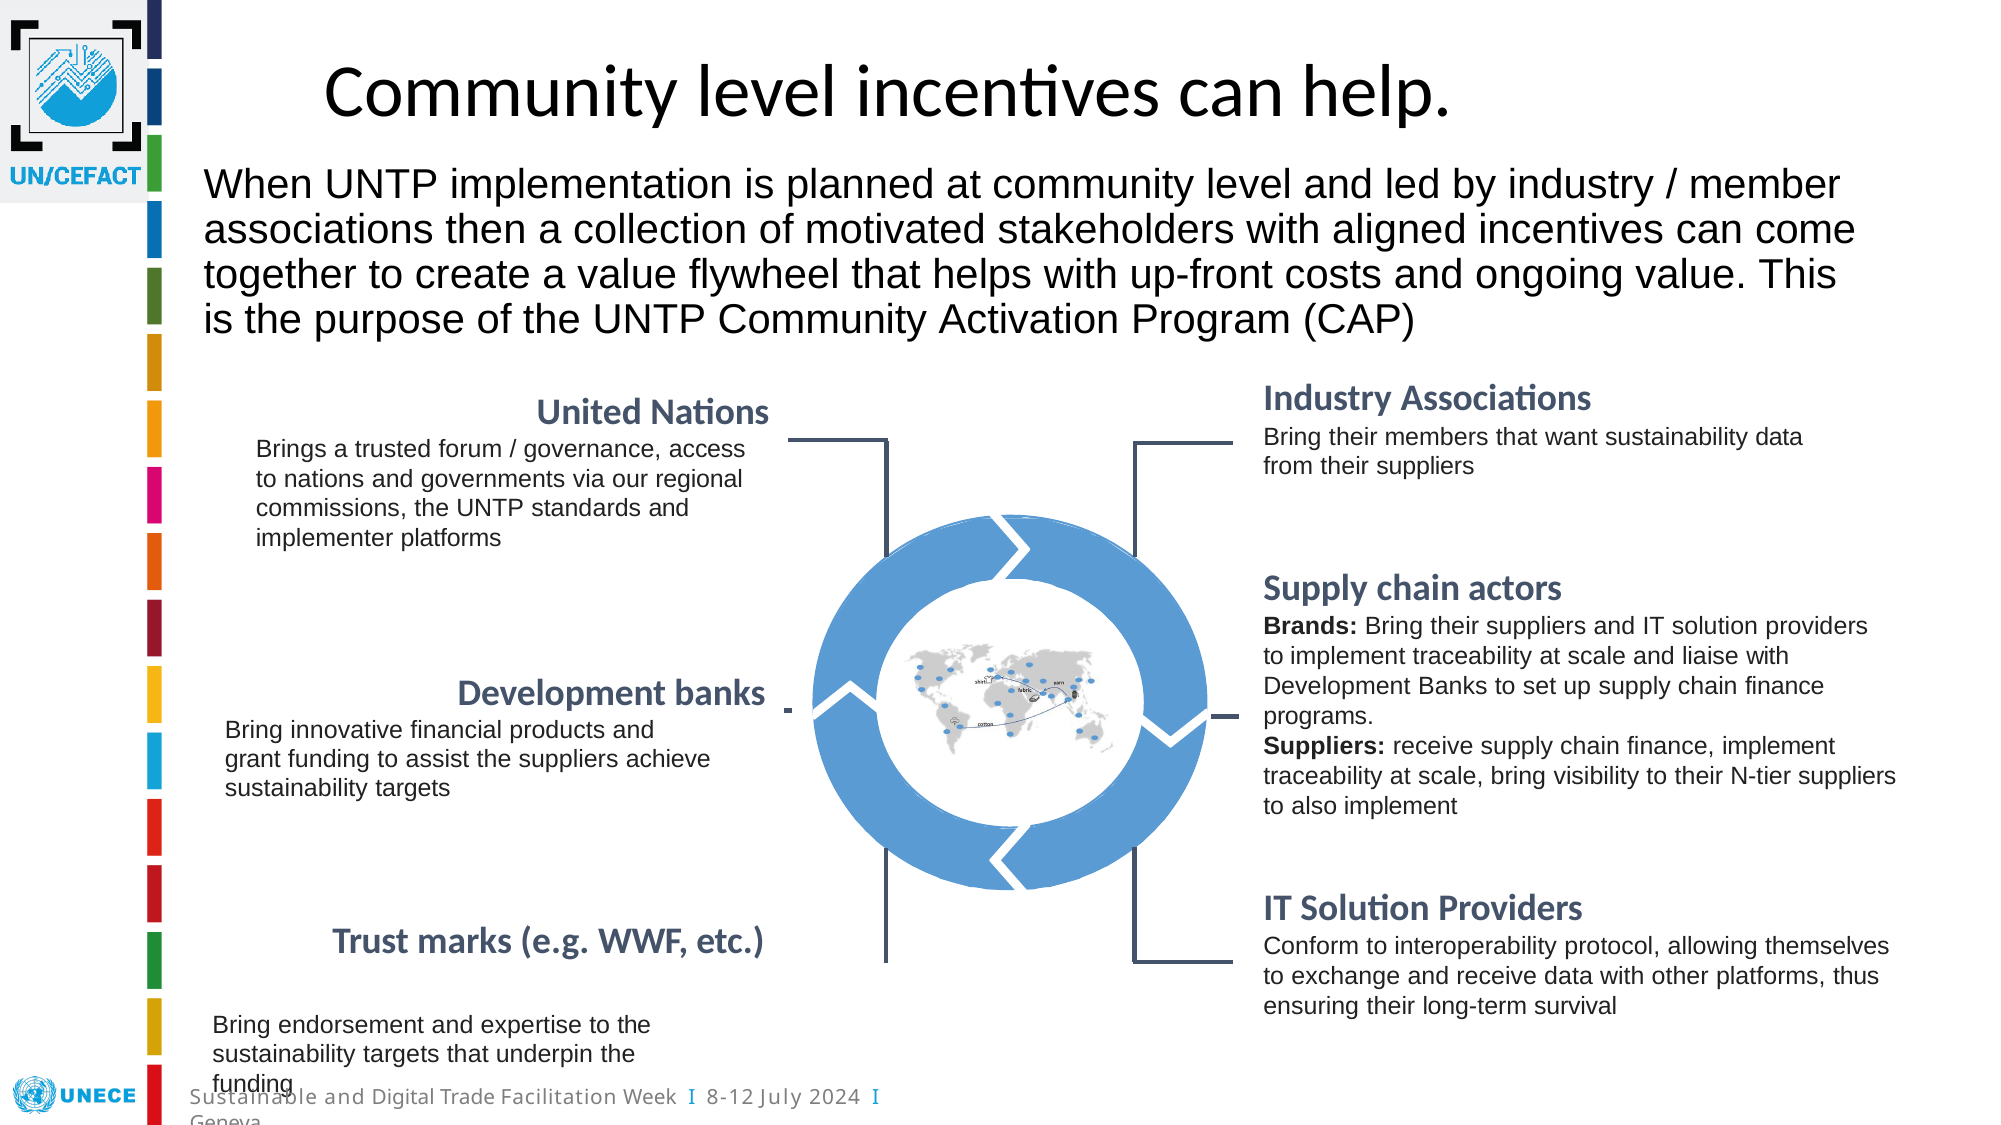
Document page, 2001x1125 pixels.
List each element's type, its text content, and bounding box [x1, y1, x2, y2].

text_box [0, 0, 163, 1125]
text_box Industry Associations Bring their members that want sustainability data from their suppliers [1261, 368, 1804, 480]
text_box Development banks Bring innovative financial products and grant funding to assist the suppliers achieve sustainability targets [222, 663, 787, 803]
text_box United Nations Brings a trusted forum / governance, access to nations and governments via our regional commissions, the UNTP standards and implementer platforms [253, 382, 774, 553]
title Community level incentives can help. [163, 0, 1875, 181]
text_box Supply chain actors Brands: Bring their suppliers and IT solution providers to implement traceability at scale and liaise with Development Banks to set up supply chain finance programs. Suppliers: receive supply chain finance, implement traceability at scale, bring visibility to their N-tier suppliers to also implement [1261, 558, 1898, 820]
text_box IT Solution Providers Conform to interoperability protocol, allowing themselves to exchange and receive data with other platforms, thus ensuring their long-term survival [1261, 877, 1891, 1019]
text_box Trust marks (e.g. WWF, etc.) Bring endorsement and expertise to the sustainability targets that underpin the funding [210, 911, 889, 1083]
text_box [787, 437, 1239, 965]
text_box When UNTP implementation is planned at community level and led by industry / member associations then a collection of motivated stakeholders with aligned incentives can come together to create a value flywheel that helps with up-front costs and ongoing value. This is the purpose of the UNTP Community Activation Program (CAP) [201, 154, 1876, 343]
text_box Sustainable and Digital Trade Facilitation Week I 8-12 July 2024 I Geneva [187, 1083, 895, 1125]
